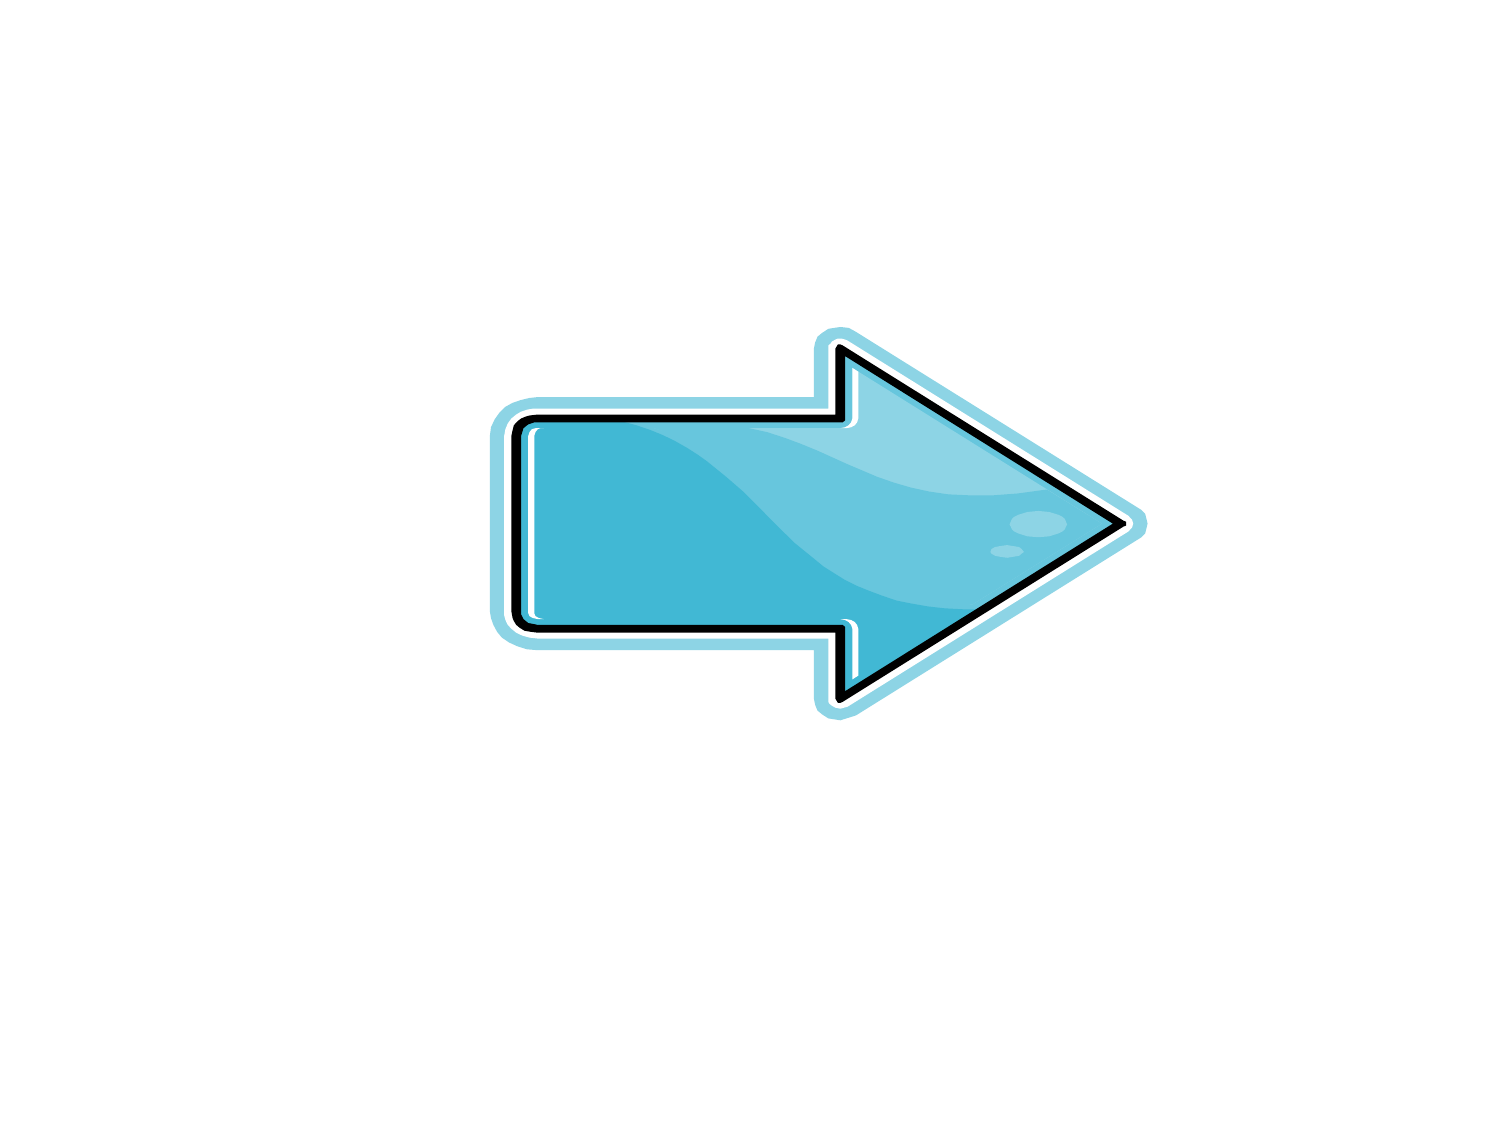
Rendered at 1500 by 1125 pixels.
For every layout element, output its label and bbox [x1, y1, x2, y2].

picture [619, 192, 1018, 856]
